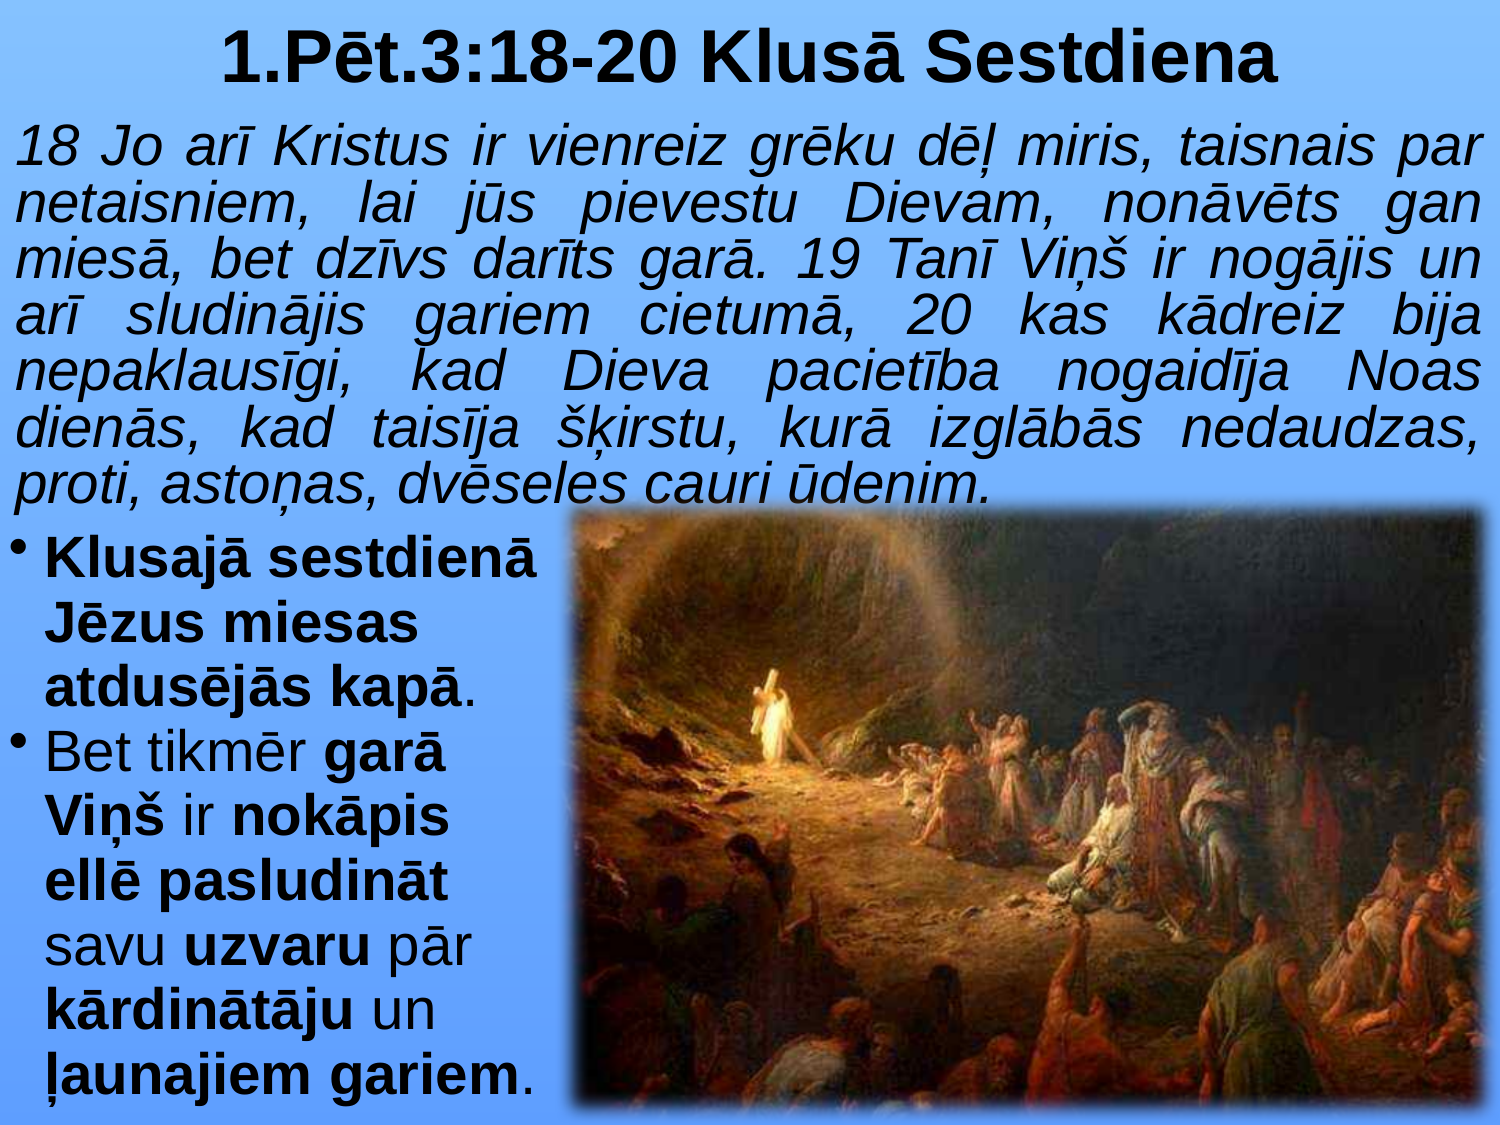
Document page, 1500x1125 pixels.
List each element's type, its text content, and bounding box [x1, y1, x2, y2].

text_box 1.Pēt.3:18-20 Klusā Sestdiena [0, 0, 1500, 105]
picture [554, 491, 1500, 1125]
text_box Klusajā sestdienā Jēzus miesas atdusējās kapā. Bet tikmēr garā Viņš ir nokāpis ellē pasludināt savu uzvaru pār kārdinātāju un ļaunajiem gariem. [0, 517, 549, 1114]
list 18 Jo arī Kristus ir vienreiz grēku dēļ miris, taisnais par netaisniem, lai jūs pievestu Dievam, nonāvēts gan miesā, bet dzīvs darīts garā. 19 Tanī Viņš ir nogājis un arī sludinājis gariem cietumā, 20 kas kādreiz bija nepaklausīgi, kad Dieva pacietība nogaidīja Noas dienās, kad taisīja šķirstu, kurā izglābās nedaudzas, proti, astoņas, dvēseles cauri ūdenim. [0, 113, 1500, 315]
